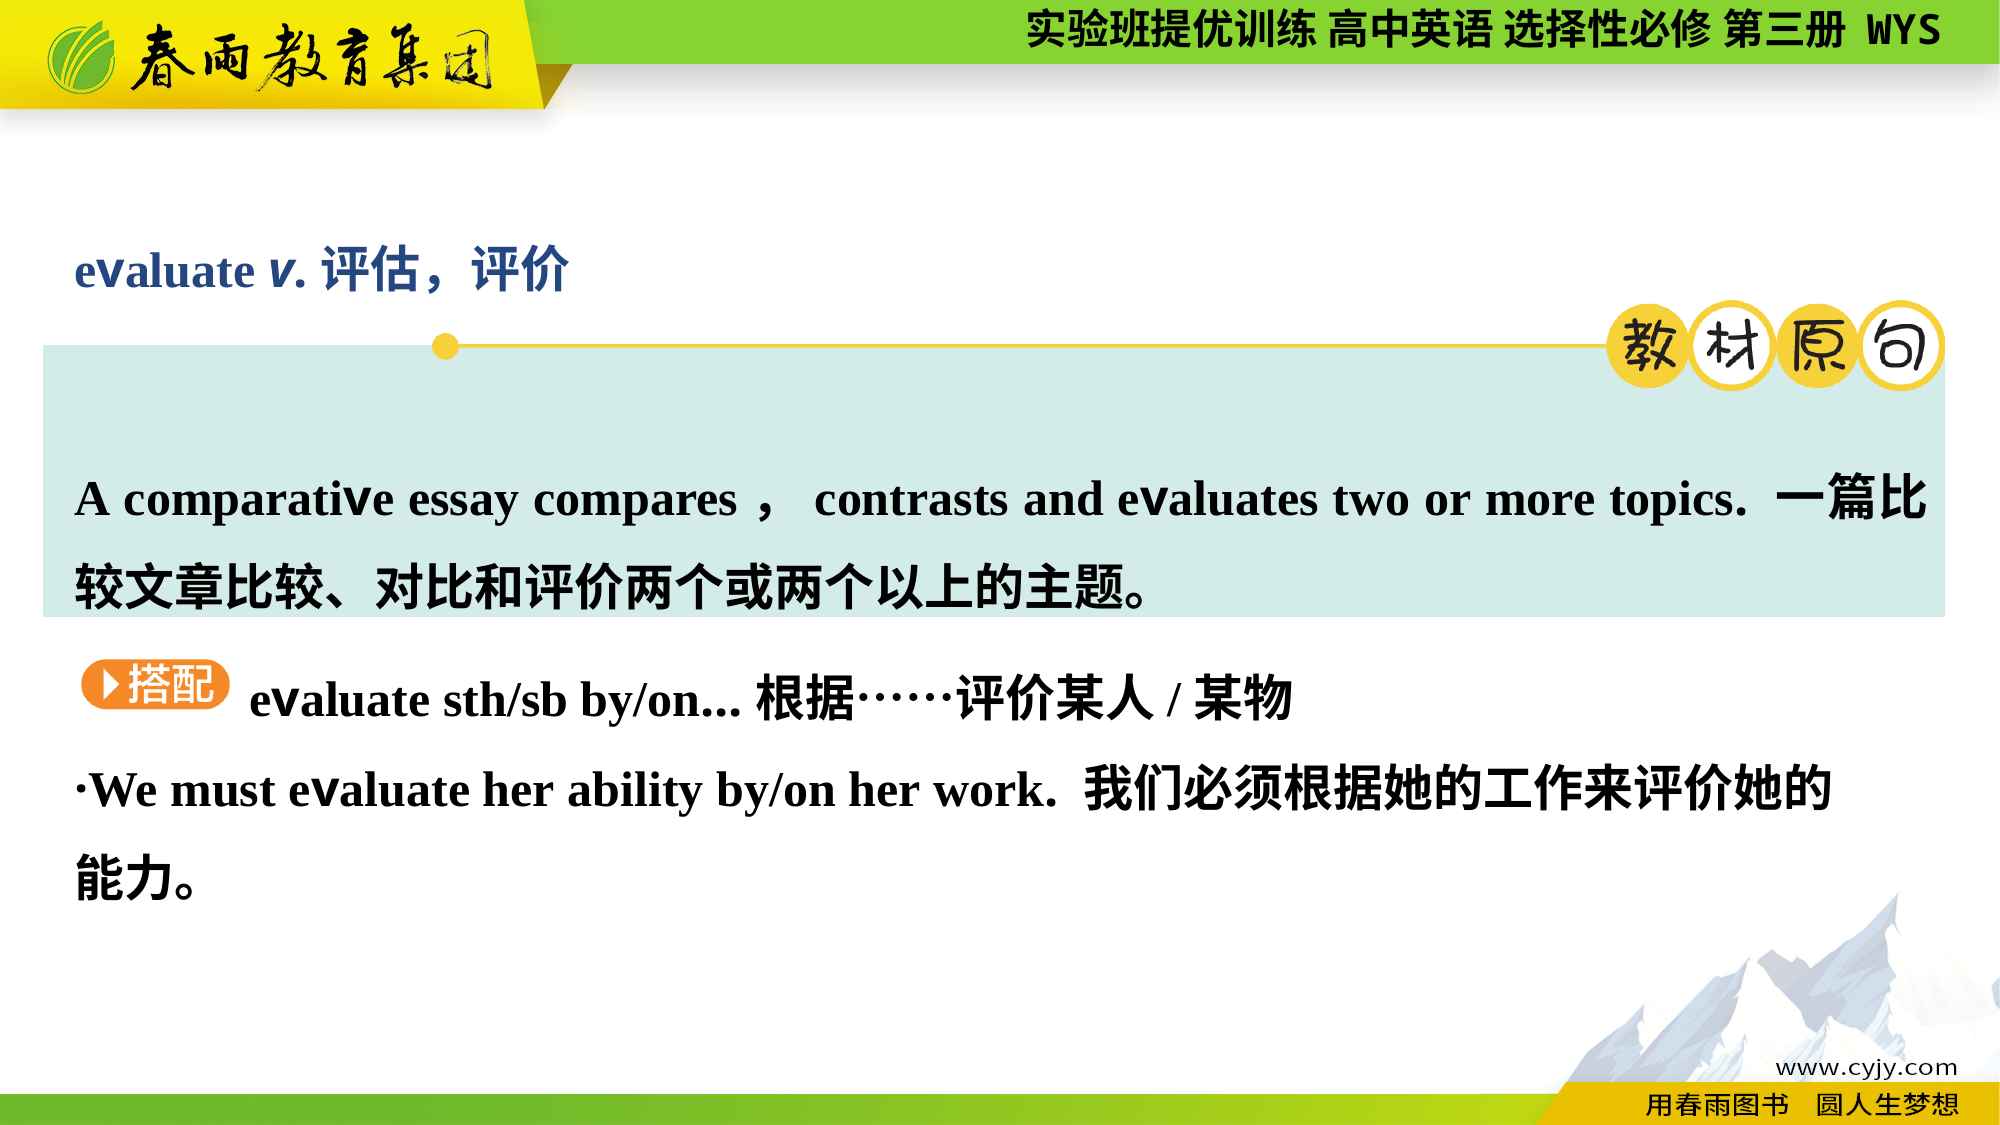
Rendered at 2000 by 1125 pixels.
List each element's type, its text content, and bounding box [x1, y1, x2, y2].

picture [0, 0, 2000, 1125]
list evaluate v.评估，评价 [59, 200, 1944, 297]
text_box evaluate sth/sb by/on...根据……评价某人/某物 ·We must evaluate her ability by/on her work. 我们必须根据她的工作来评价她的 能力。 [59, 629, 1944, 914]
